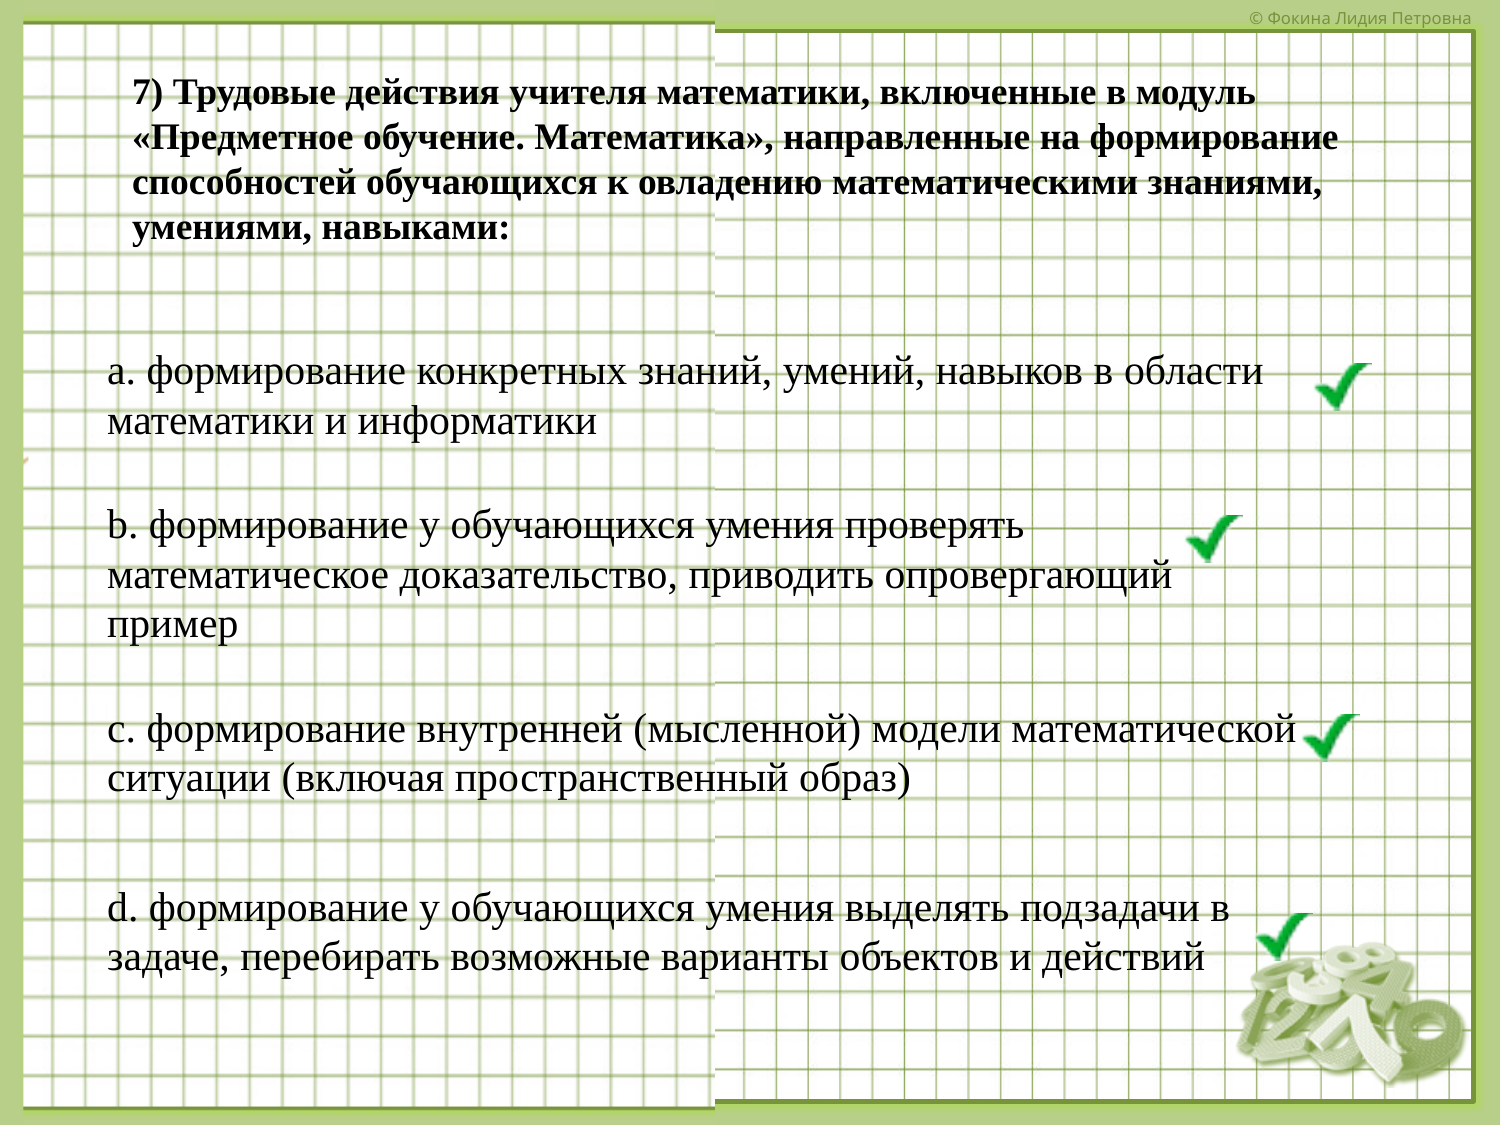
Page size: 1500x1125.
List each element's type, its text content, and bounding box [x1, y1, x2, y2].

picture [1300, 714, 1360, 762]
picture [1312, 362, 1372, 411]
table_cell d. формирование у обучающихся умения выделять подзадачи в задаче, перебирать возможные варианты объектов и действий [720, 841, 1313, 1019]
picture [1183, 515, 1243, 563]
text_box 7) Трудовые действия учителя математики, включенные в модуль «Предметное обучение. Математика», направленные на формирование способностей обучающихся к овладению математическими знаниями, умениями, навыками: [720, 59, 1372, 255]
table_header a. формирование конкретных знаний, умений, навыков в области математики и информатики [720, 305, 1313, 483]
table_cell c. формирование внутренней (мысленной) модели математической ситуации (включая пространственный образ) [720, 662, 1313, 841]
table_cell b. формирование у обучающихся умения проверять математическое доказательство, приводить опровергающий пример [720, 483, 1313, 662]
picture [23, 0, 716, 1125]
picture [1253, 913, 1313, 962]
